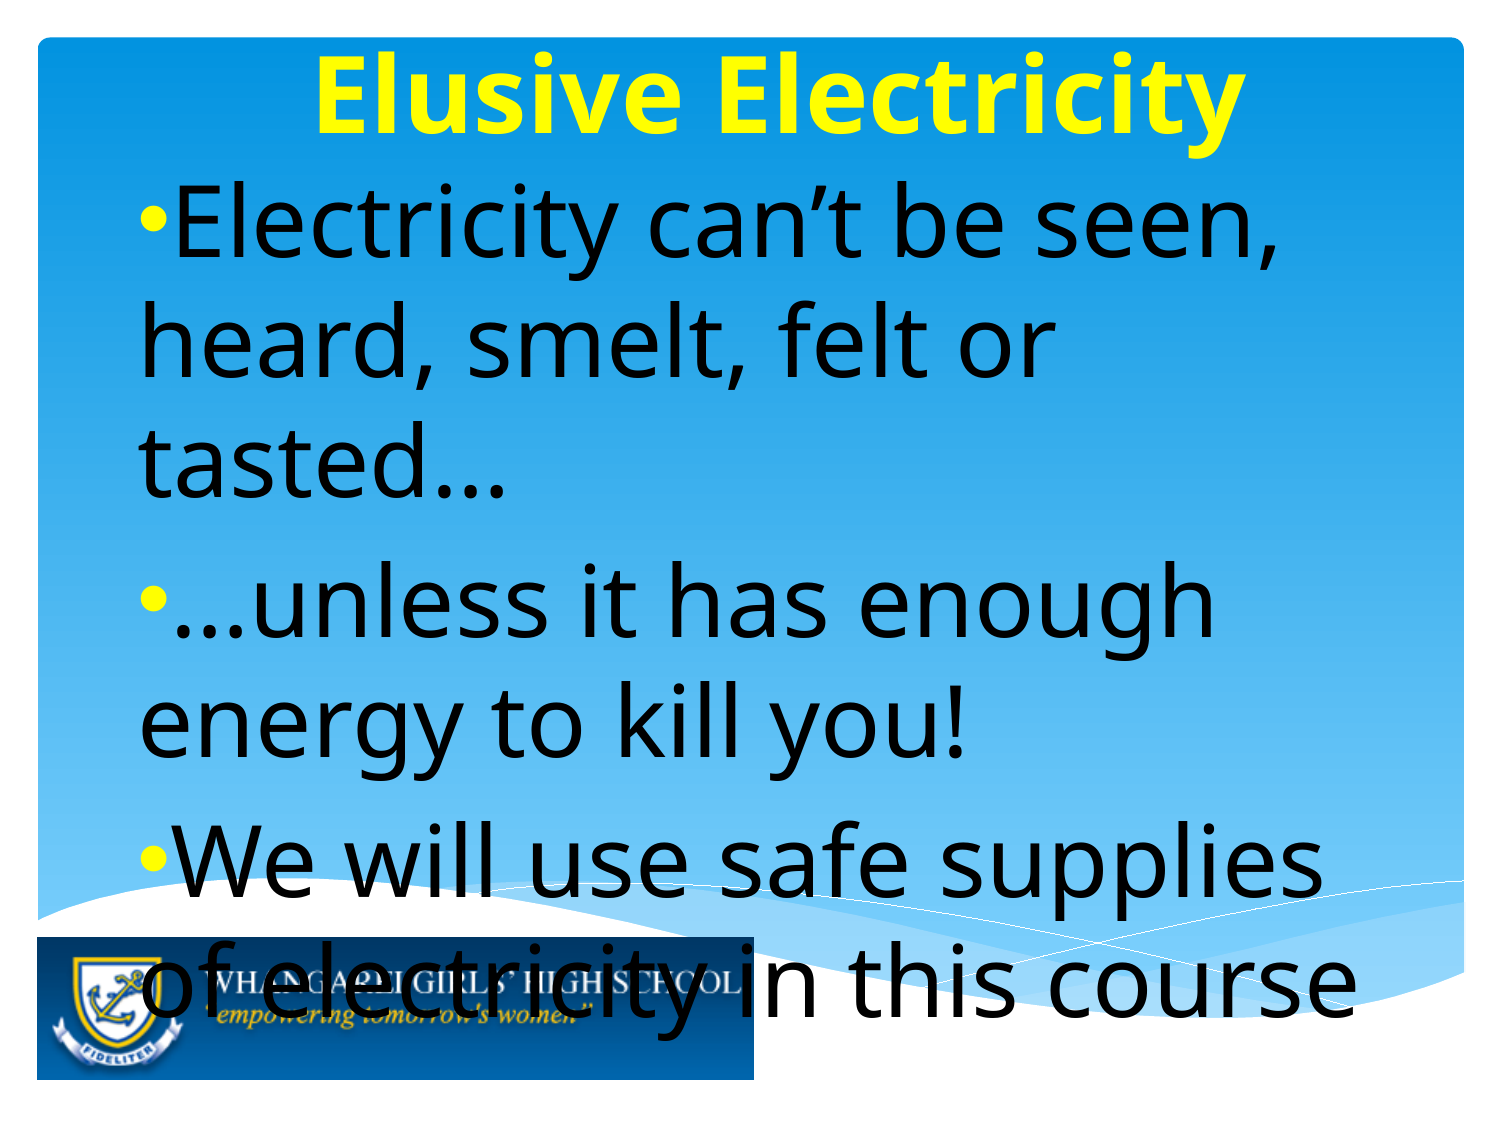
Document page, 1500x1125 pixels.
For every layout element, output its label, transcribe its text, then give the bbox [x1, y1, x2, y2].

picture [37, 937, 754, 1080]
text_box Electricity can’t be seen, heard, smelt, felt or tasted… …unless it has enough energy to kill you! We will use safe supplies of electricity in this course [137, 149, 1390, 876]
text_box Elusive Electricity [174, 24, 1387, 149]
